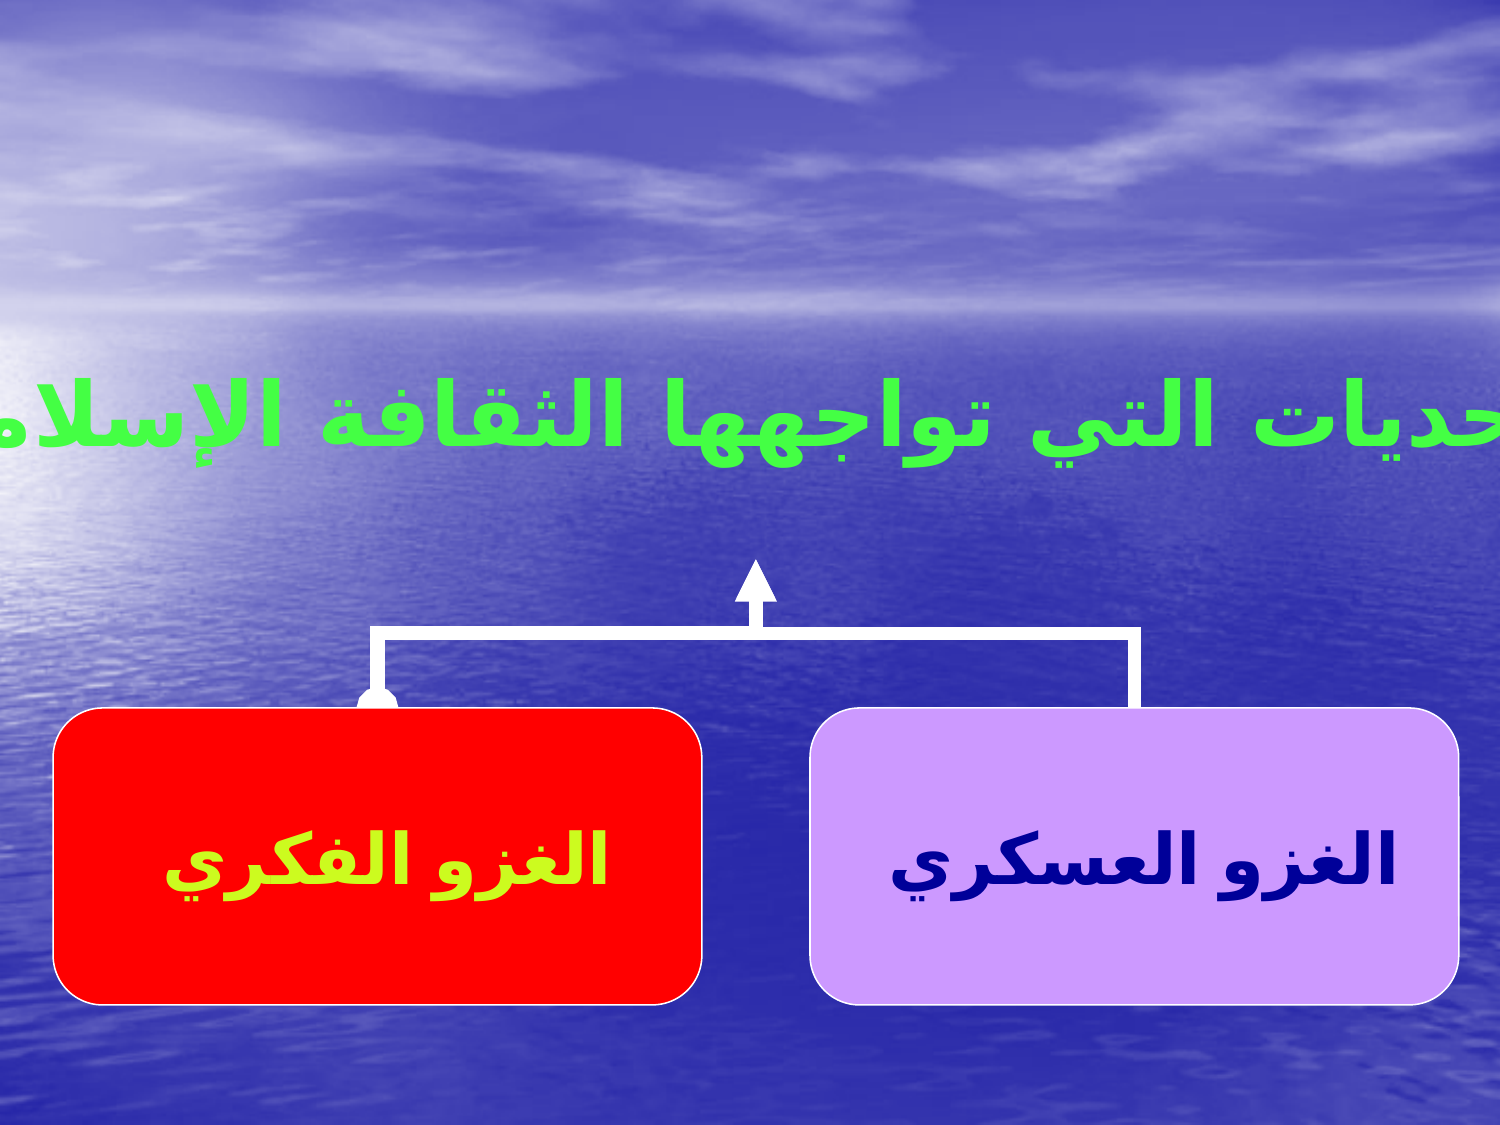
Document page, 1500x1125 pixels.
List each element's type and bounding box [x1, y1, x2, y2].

text_box [52, 262, 1460, 1006]
